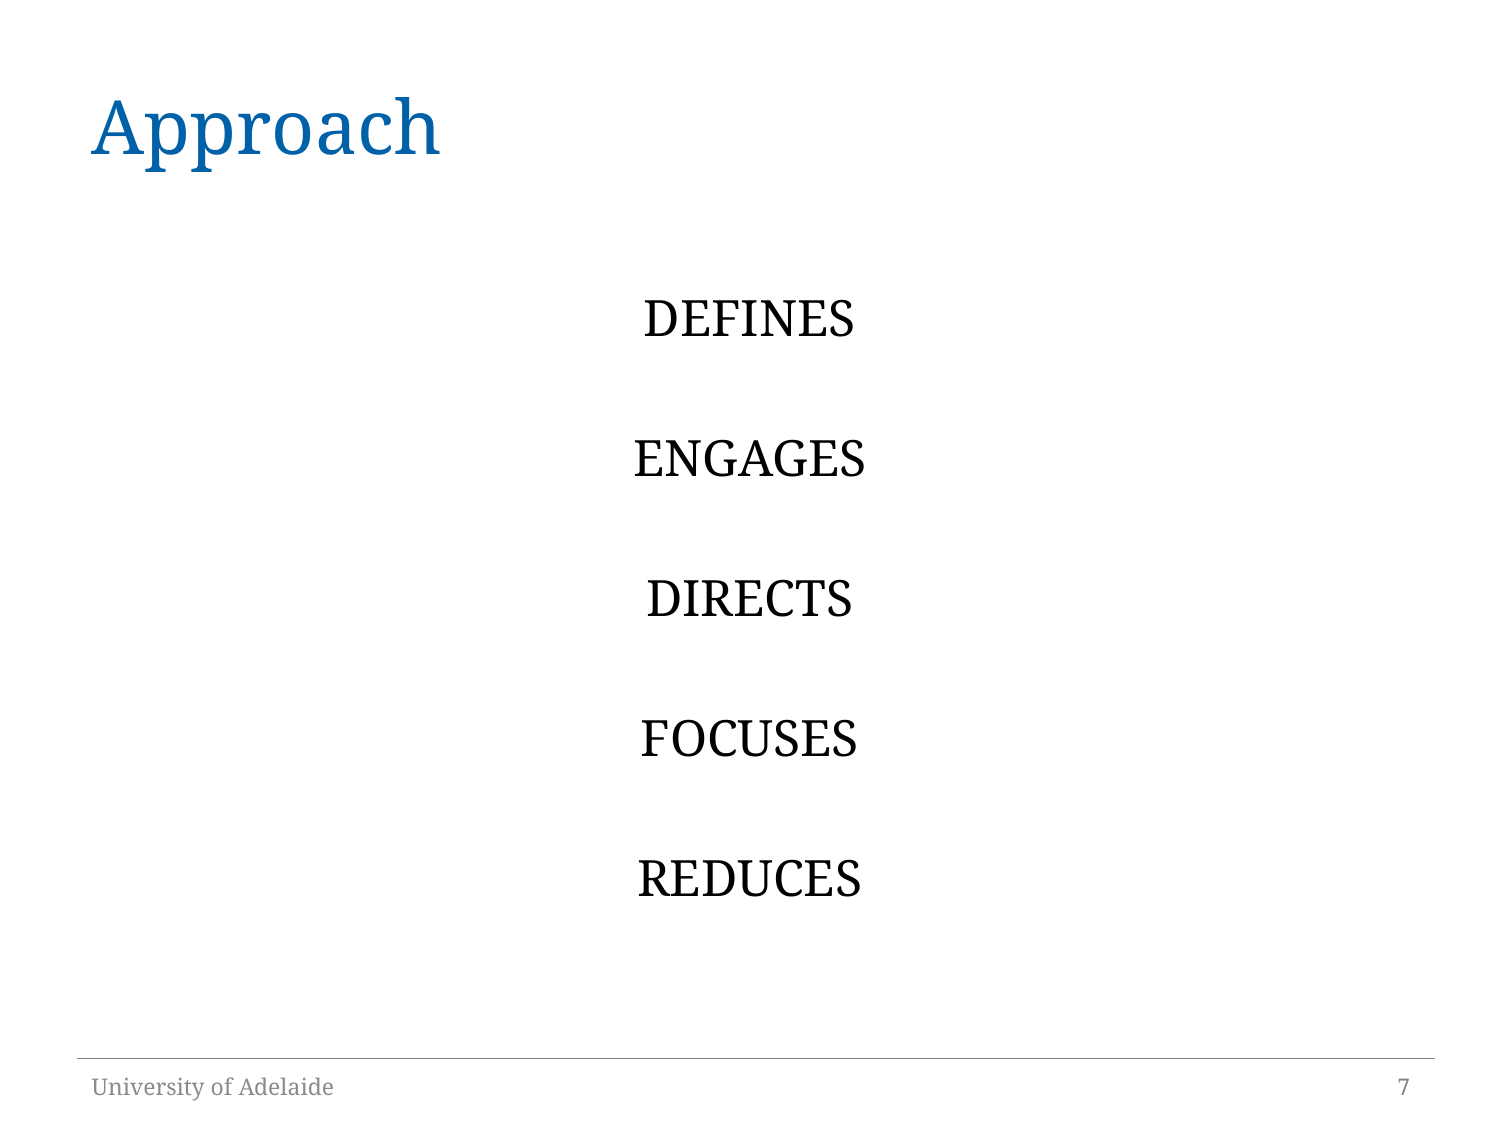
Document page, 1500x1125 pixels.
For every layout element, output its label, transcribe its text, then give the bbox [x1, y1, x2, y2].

list DEFINES ENGAGES DIRECTS FOCUSES REDUCES [75, 278, 1425, 1053]
footer University of Adelaide [76, 1057, 552, 1118]
slide_number 7 [1074, 1057, 1425, 1118]
title Approach [76, 54, 1427, 194]
